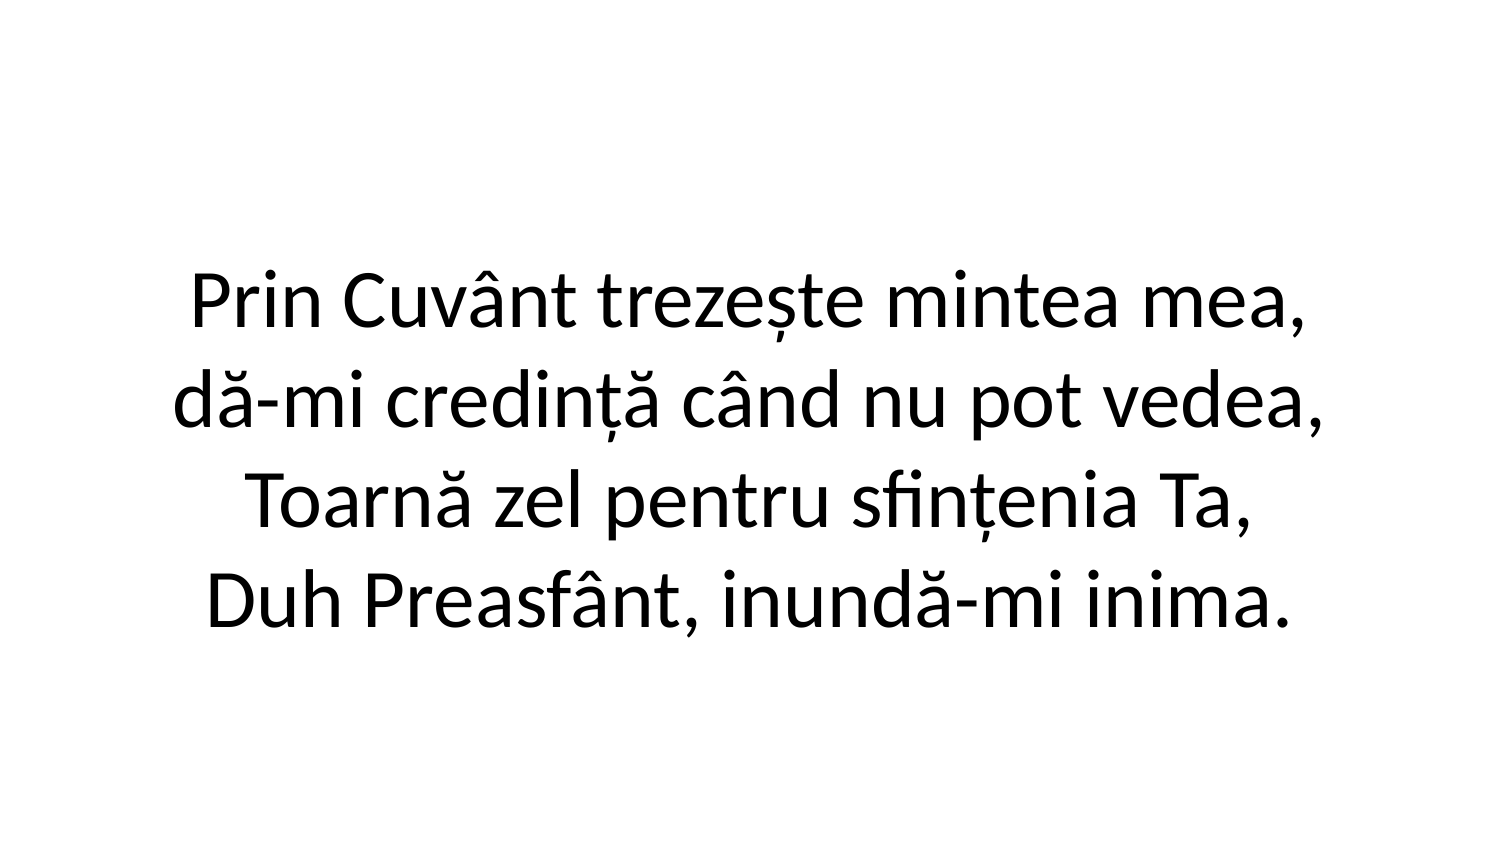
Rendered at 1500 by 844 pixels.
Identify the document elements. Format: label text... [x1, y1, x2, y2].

text_box Prin Cuvânt trezește mintea mea, dă-mi credință când nu pot vedea, Toarnă zel pentru sfințenia Ta, Duh Preasfânt, inundă-mi inima. [157, 192, 1343, 652]
